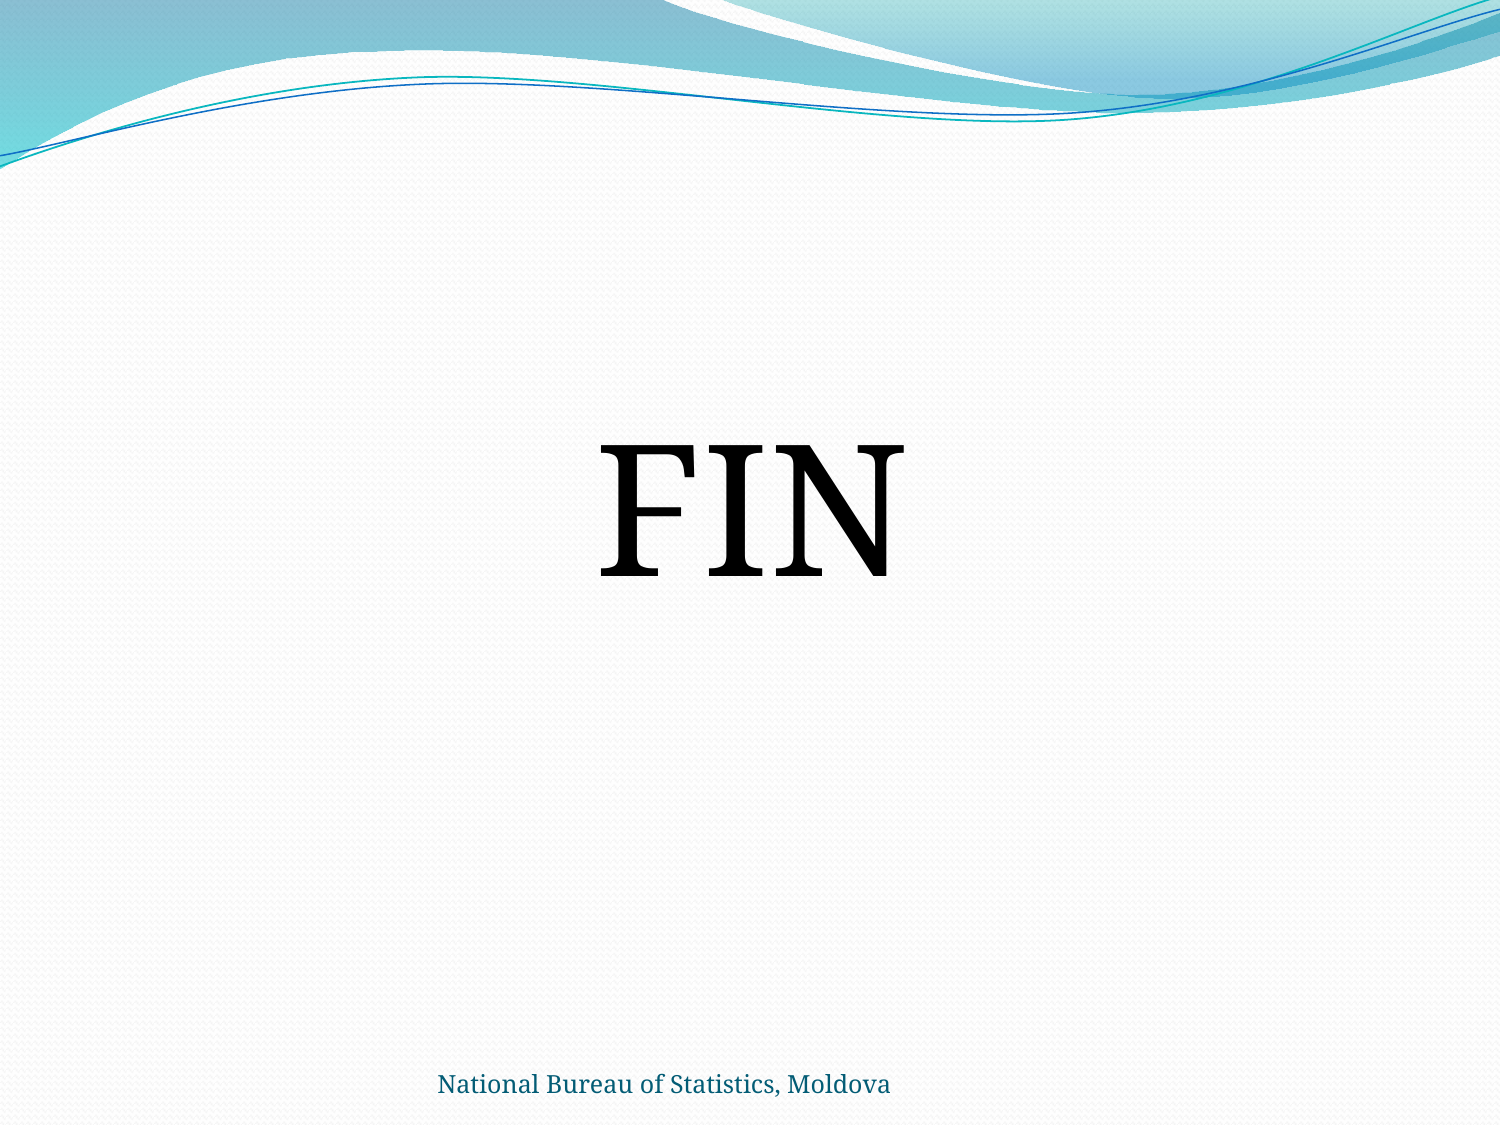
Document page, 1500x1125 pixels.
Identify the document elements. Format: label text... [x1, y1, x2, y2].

footer National Bureau of Statistics, Moldova [437, 1042, 988, 1103]
list FIN [76, 385, 1427, 811]
